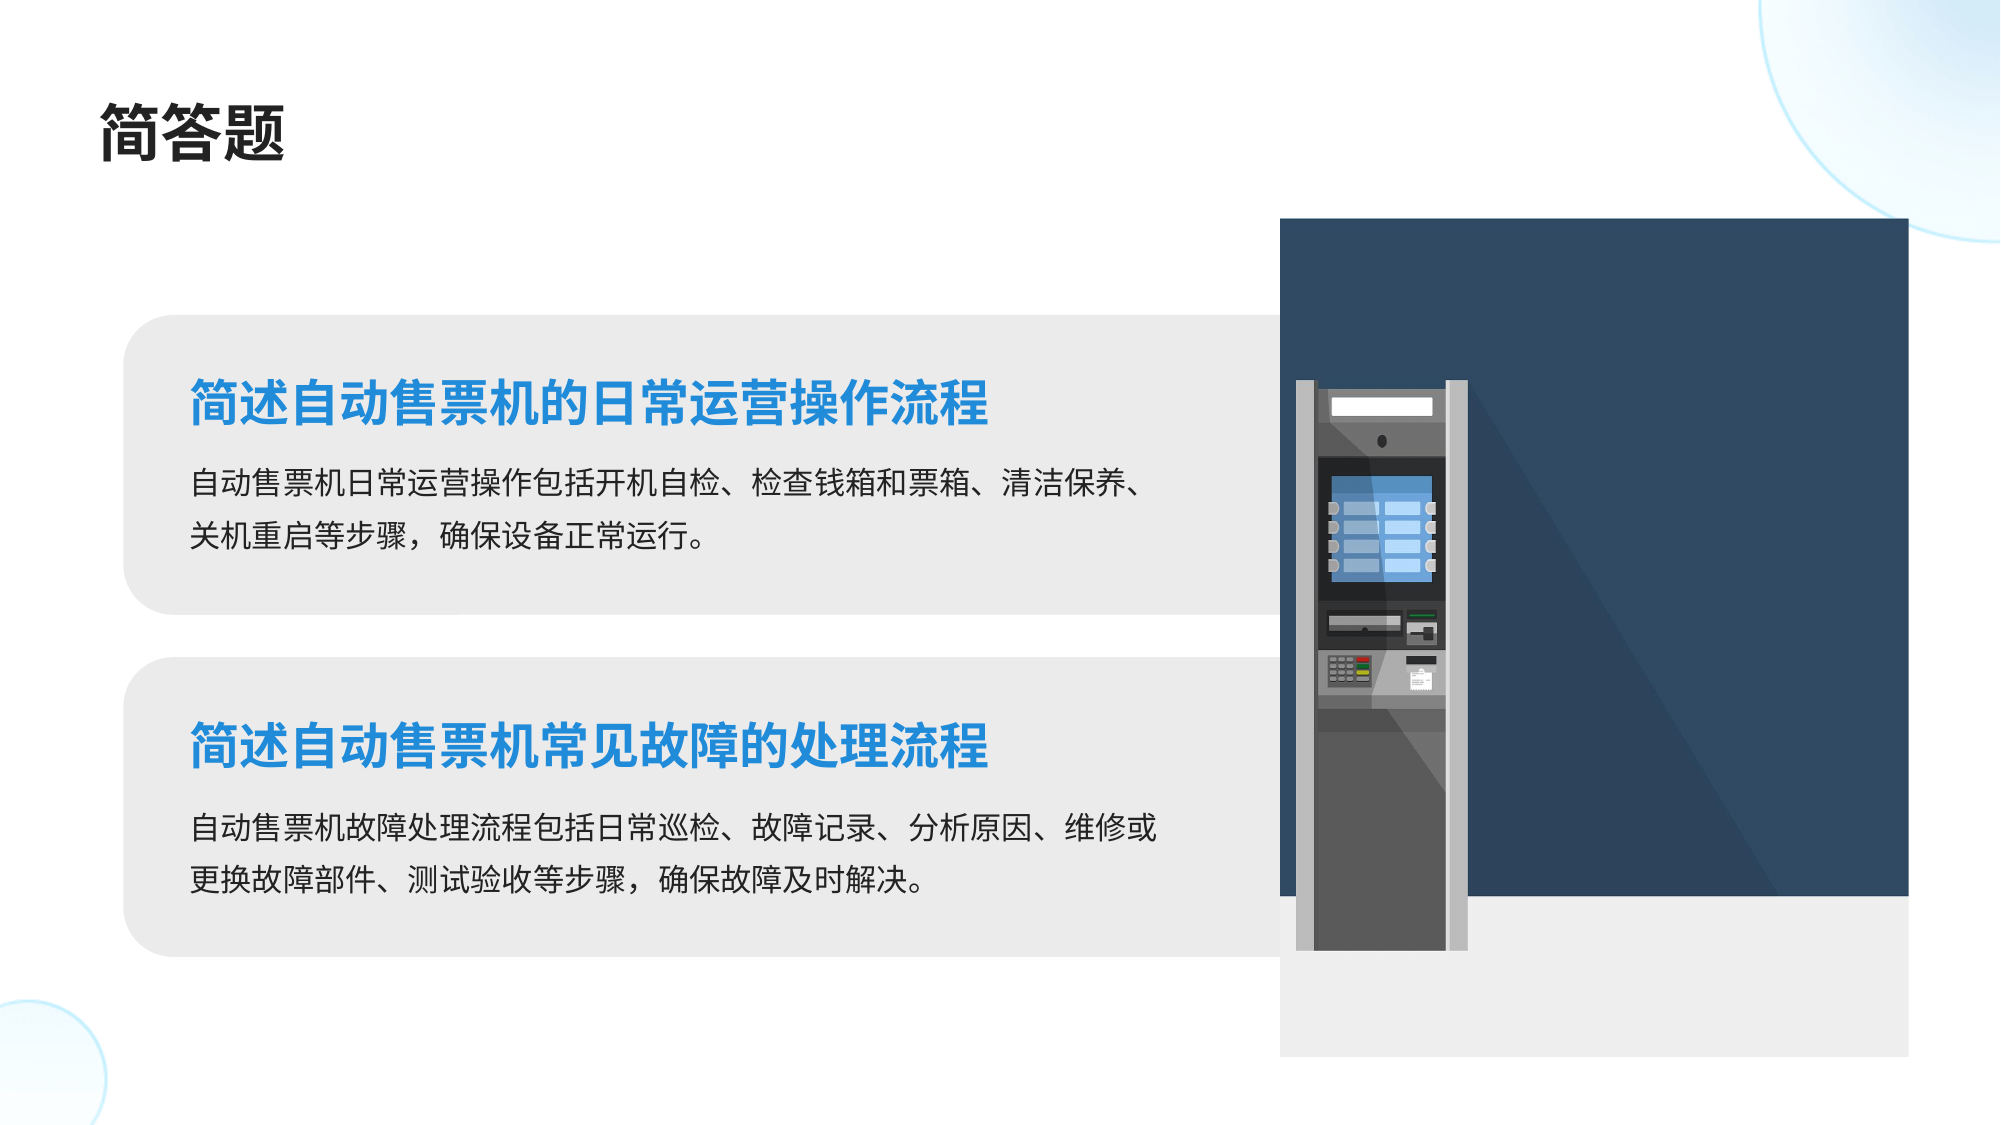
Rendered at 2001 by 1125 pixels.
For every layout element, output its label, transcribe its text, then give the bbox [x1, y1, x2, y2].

text_box 简述自动售票机的日常运营操作流程 [169, 342, 1193, 428]
text_box [123, 314, 1274, 615]
text_box 简述自动售票机常见故障的处理流程 [169, 686, 1193, 773]
text_box 自动售票机日常运营操作包括开机自检、检查钱箱和票箱、清洁保养、关机重启等步骤，确保设备正常运行。 [169, 428, 1193, 584]
text_box 简答题 [78, 43, 1922, 189]
text_box [123, 657, 1274, 957]
text_box 自动售票机故障处理流程包括日常巡检、故障记录、分析原因、维修或更换故障部件、测试验收等步骤，确保故障及时解决。 [169, 773, 1193, 927]
picture [0, 0, 2001, 1125]
